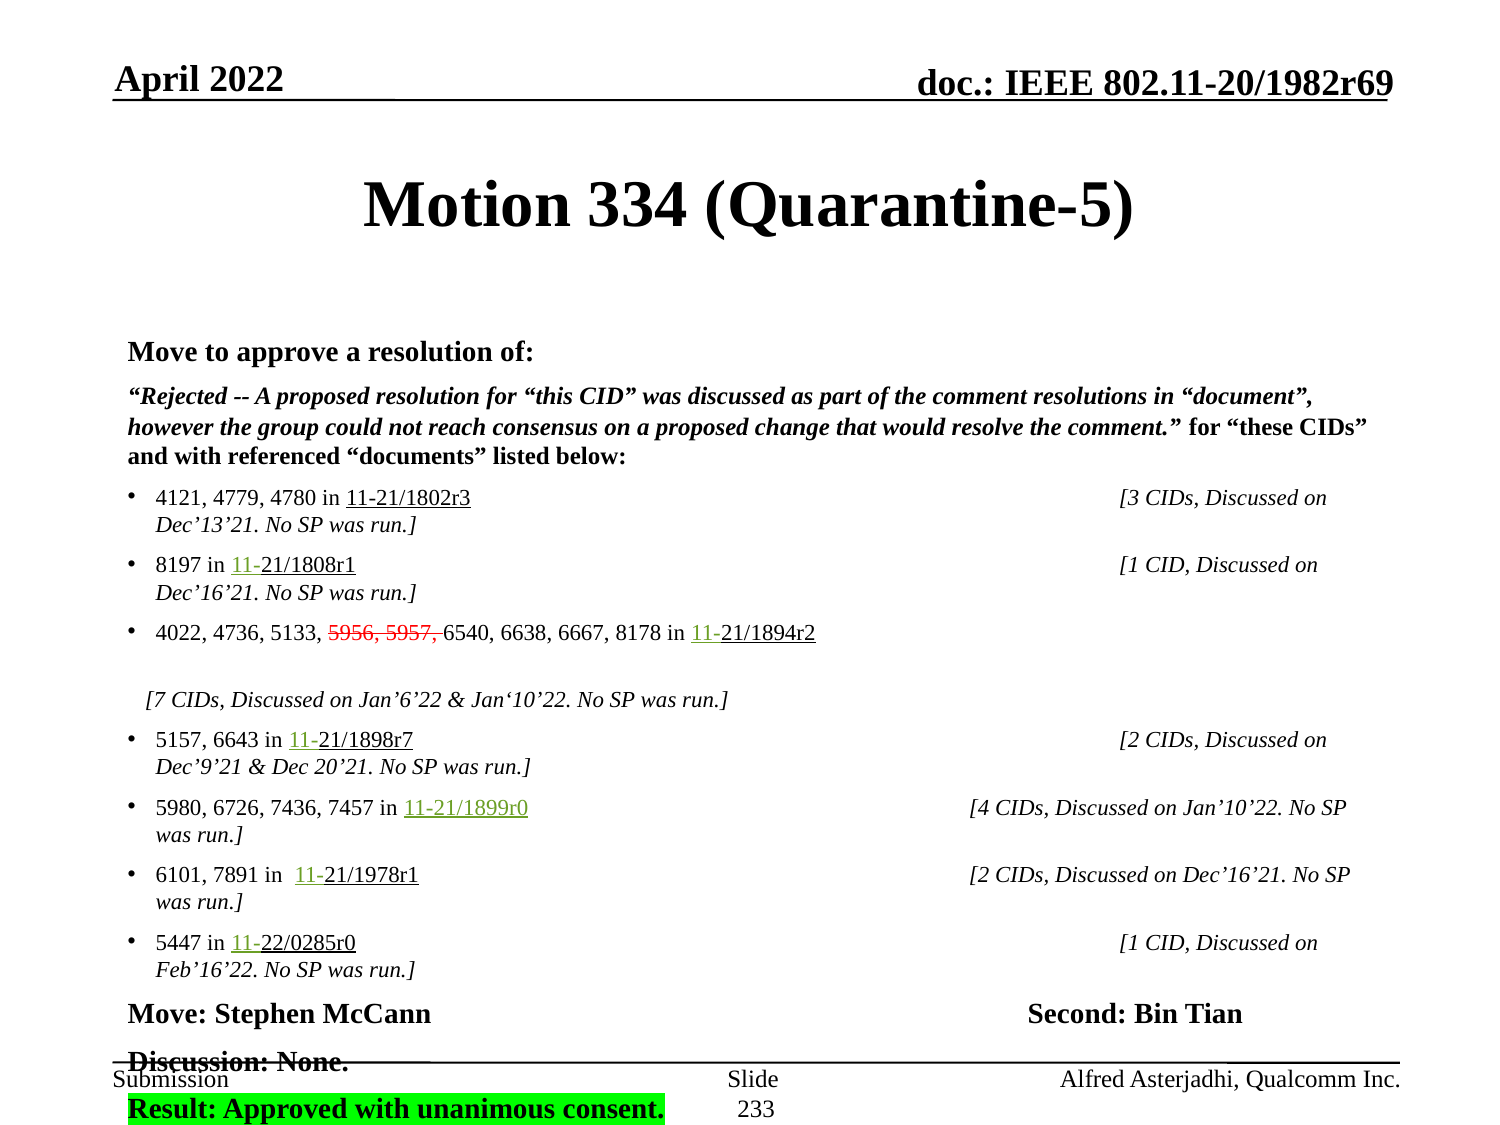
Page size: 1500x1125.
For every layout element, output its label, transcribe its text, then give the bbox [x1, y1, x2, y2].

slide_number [114, 54, 423, 100]
slide_number Slide 233 [712, 1061, 800, 1123]
footer Alfred Asterjadhi, Qualcomm Inc. [878, 1061, 1402, 1093]
title Motion 334 (Quarantine-5) [112, 112, 1388, 288]
list Move to approve a resolution of: “Rejected -- A proposed resolution for “this CID” was discussed as part of the comment resolutions in “document”, however the group could not reach consensus on a proposed change that would resolve the comment.” for “these CIDs” and with referenced “documents” listed below: 4121, 4779, 4780 in 11-21/1802r3 [3 CIDs, Discussed on Dec’13’21. No SP was run.] 8197 in 11-21/1808r1 [1 CID, Discussed on Dec’16’21. No SP was run.] 4022, 4736, 5133, 5956, 5957, 6540, 6638, 6667, 8178 in 11-21/1894r2 [7 CIDs, Discussed on Jan’6’22 & Jan‘10’22. No SP was run.] 5157, 6643 in 11-21/1898r7 [2 CIDs, Discussed on Dec’9’21 & Dec 20’21. No SP was run.] 5980, 6726, 7436, 7457 in 11-21/1899r0 [4 CIDs, Discussed on Jan’10’22. No SP was run.] 6101, 7891 in 11-21/1978r1 [2 CIDs, Discussed on Dec’16’21. No SP was run.] 5447 in 11-22/0285r0 [1 CID, Discussed on Feb’16’22. No SP was run.] Move: Stephen McCann Second: Bin Tian Discussion: None. Result: Approved with unanimous consent. Note: CIDs that have been discussed and for which the group could not reach consensus. [112, 324, 1388, 1013]
